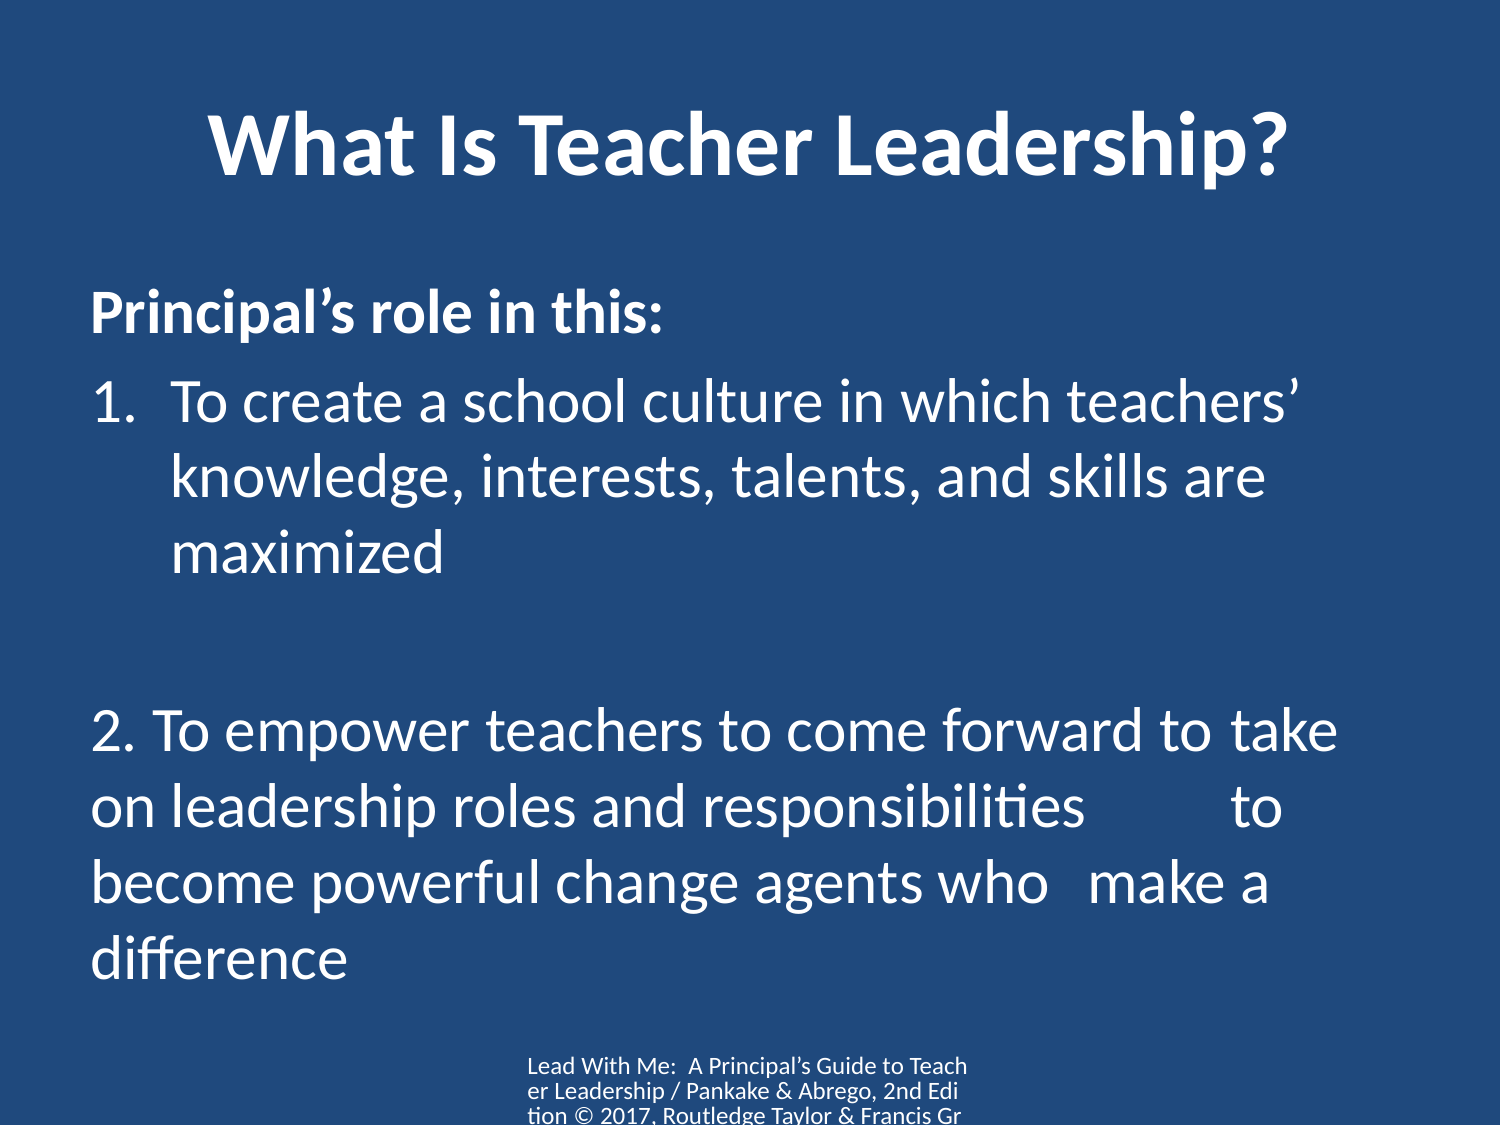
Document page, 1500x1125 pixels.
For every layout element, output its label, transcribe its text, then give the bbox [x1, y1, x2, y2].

list Principal’s role in this: To create a school culture in which teachers’ knowledge, interests, talents, and skills are maximized 2. To empower teachers to come forward to take on leadership roles and responsibilities to become powerful change agents who make a difference [75, 262, 1425, 1005]
footer Lead With Me: A Principal’s Guide to Teacher Leadership / Pankake & Abrego, 2nd Edition © 2017, Routledge Taylor & Francis Group [512, 1034, 988, 1095]
title What Is Teacher Leadership? [75, 45, 1425, 233]
